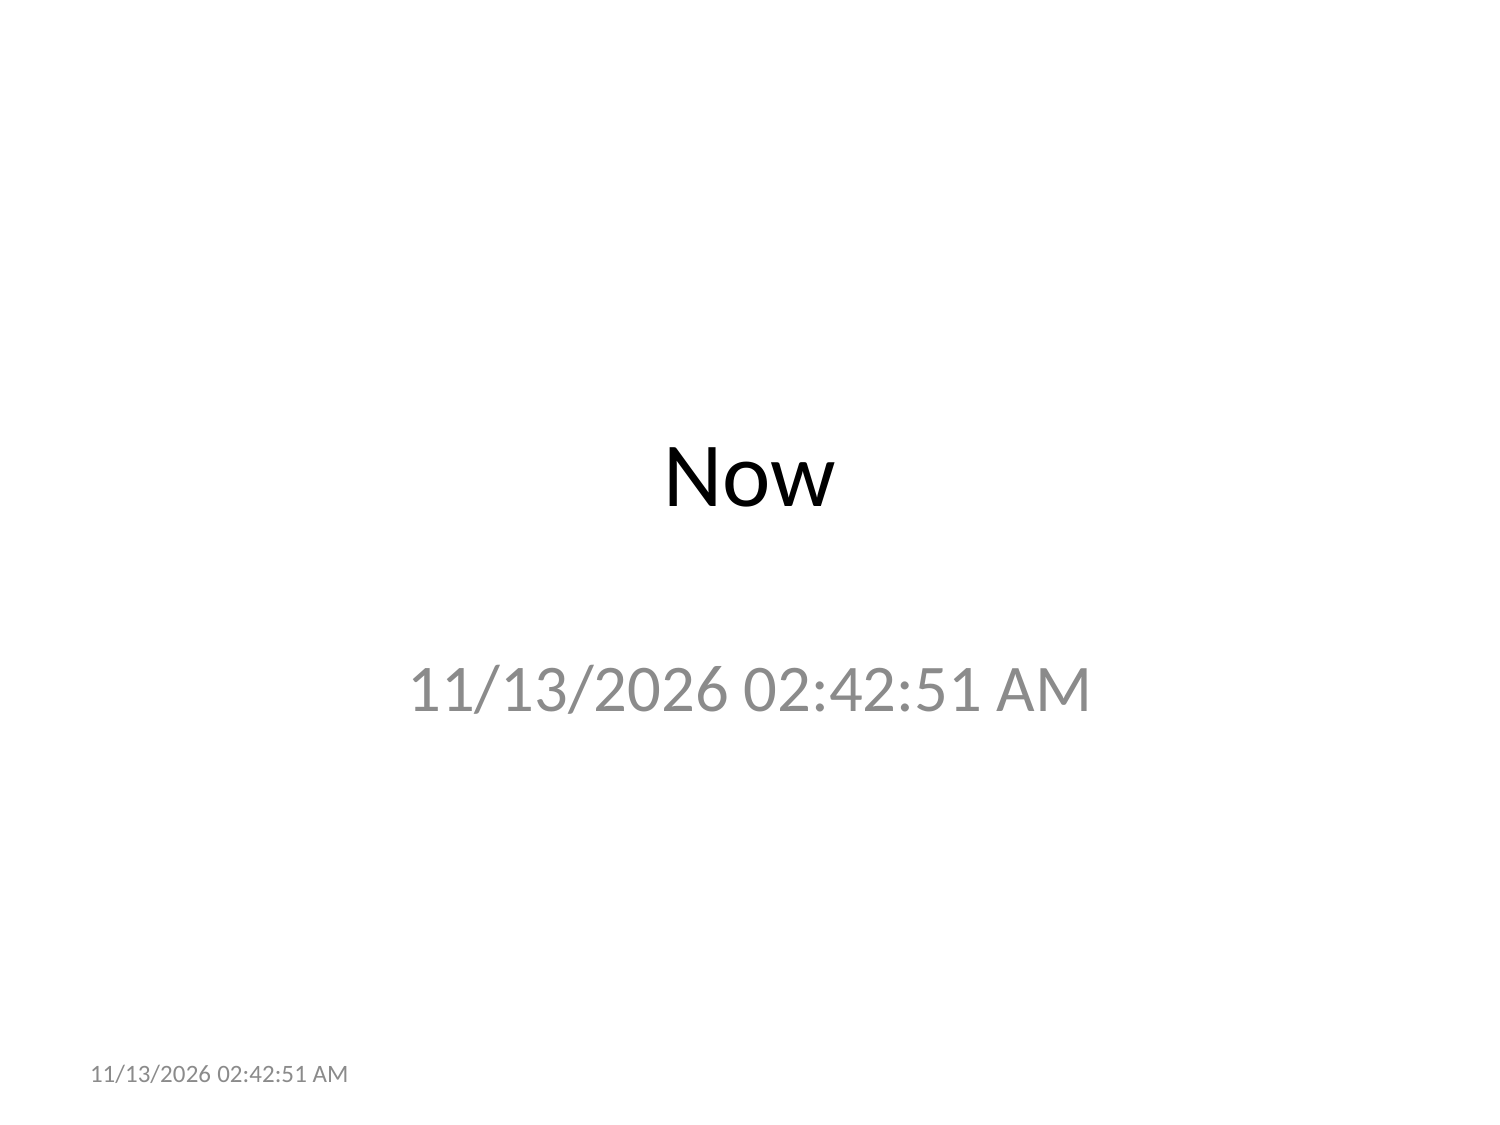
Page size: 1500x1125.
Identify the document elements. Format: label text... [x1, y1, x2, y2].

title Now [112, 349, 1388, 591]
subtitle 2011-12-19 10:20:04 AM [225, 637, 1275, 925]
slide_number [75, 1042, 425, 1103]
